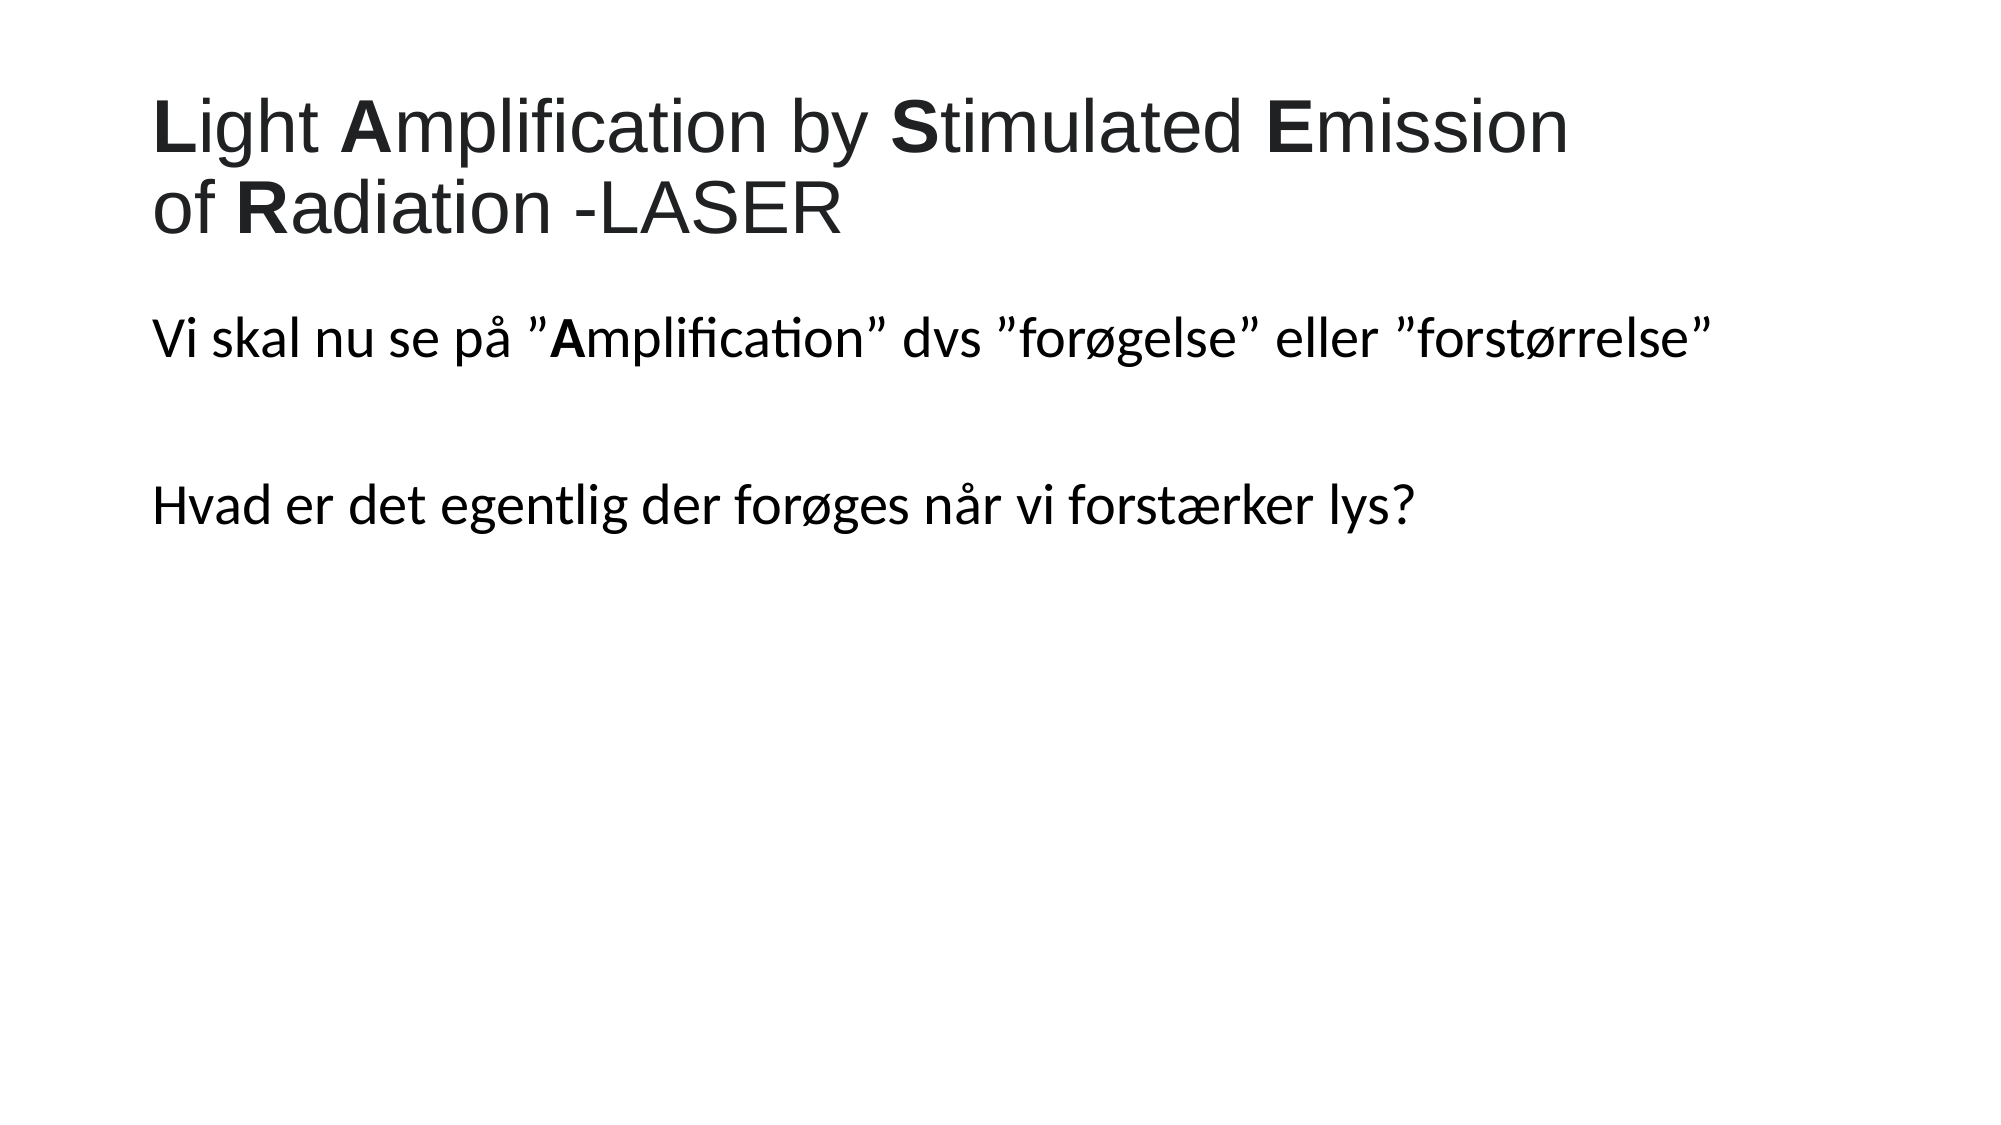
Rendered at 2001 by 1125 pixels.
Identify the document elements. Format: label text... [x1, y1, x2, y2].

title Light Amplification by Stimulated Emission of Radiation -LASER [137, 59, 1863, 278]
list Vi skal nu se på ”Amplification” dvs ”forøgelse” eller ”forstørrelse” Hvad er det egentlig der forøges når vi forstærker lys? [137, 299, 1863, 1014]
